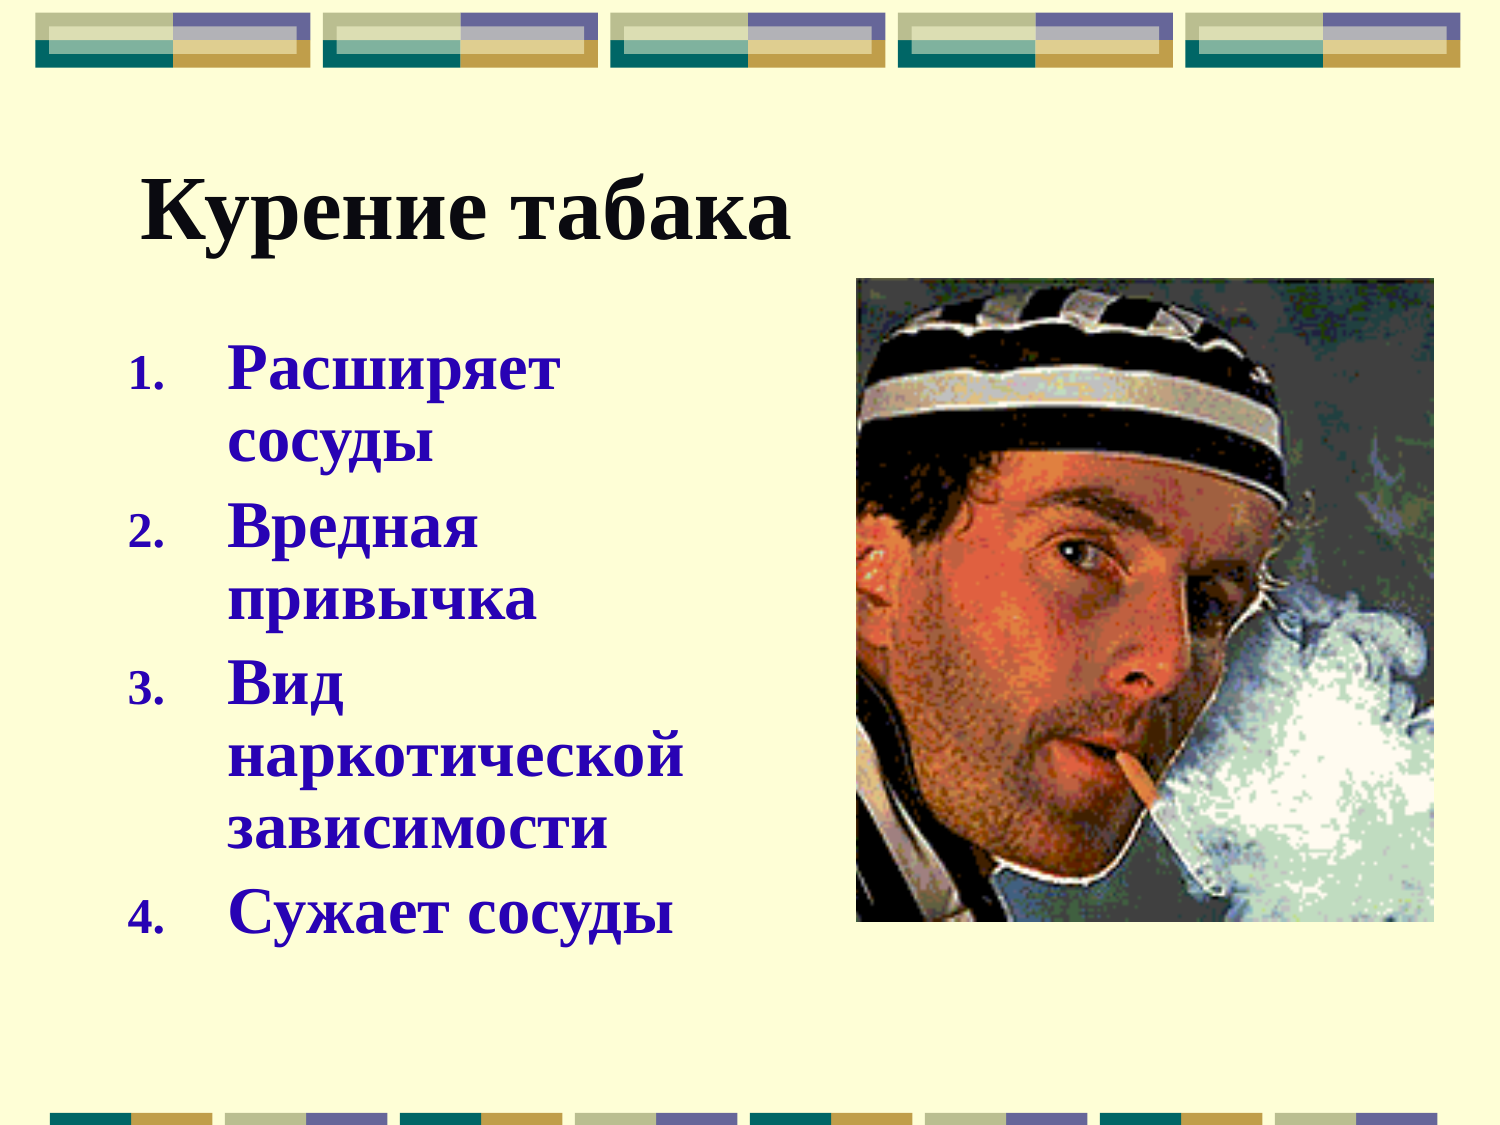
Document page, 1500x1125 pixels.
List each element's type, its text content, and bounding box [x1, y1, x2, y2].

title Курение табака [100, 125, 833, 282]
picture [855, 278, 1434, 922]
list Расширяет сосуды Вредная привычка Вид наркотической зависимости Сужает сосуды [112, 324, 739, 1001]
